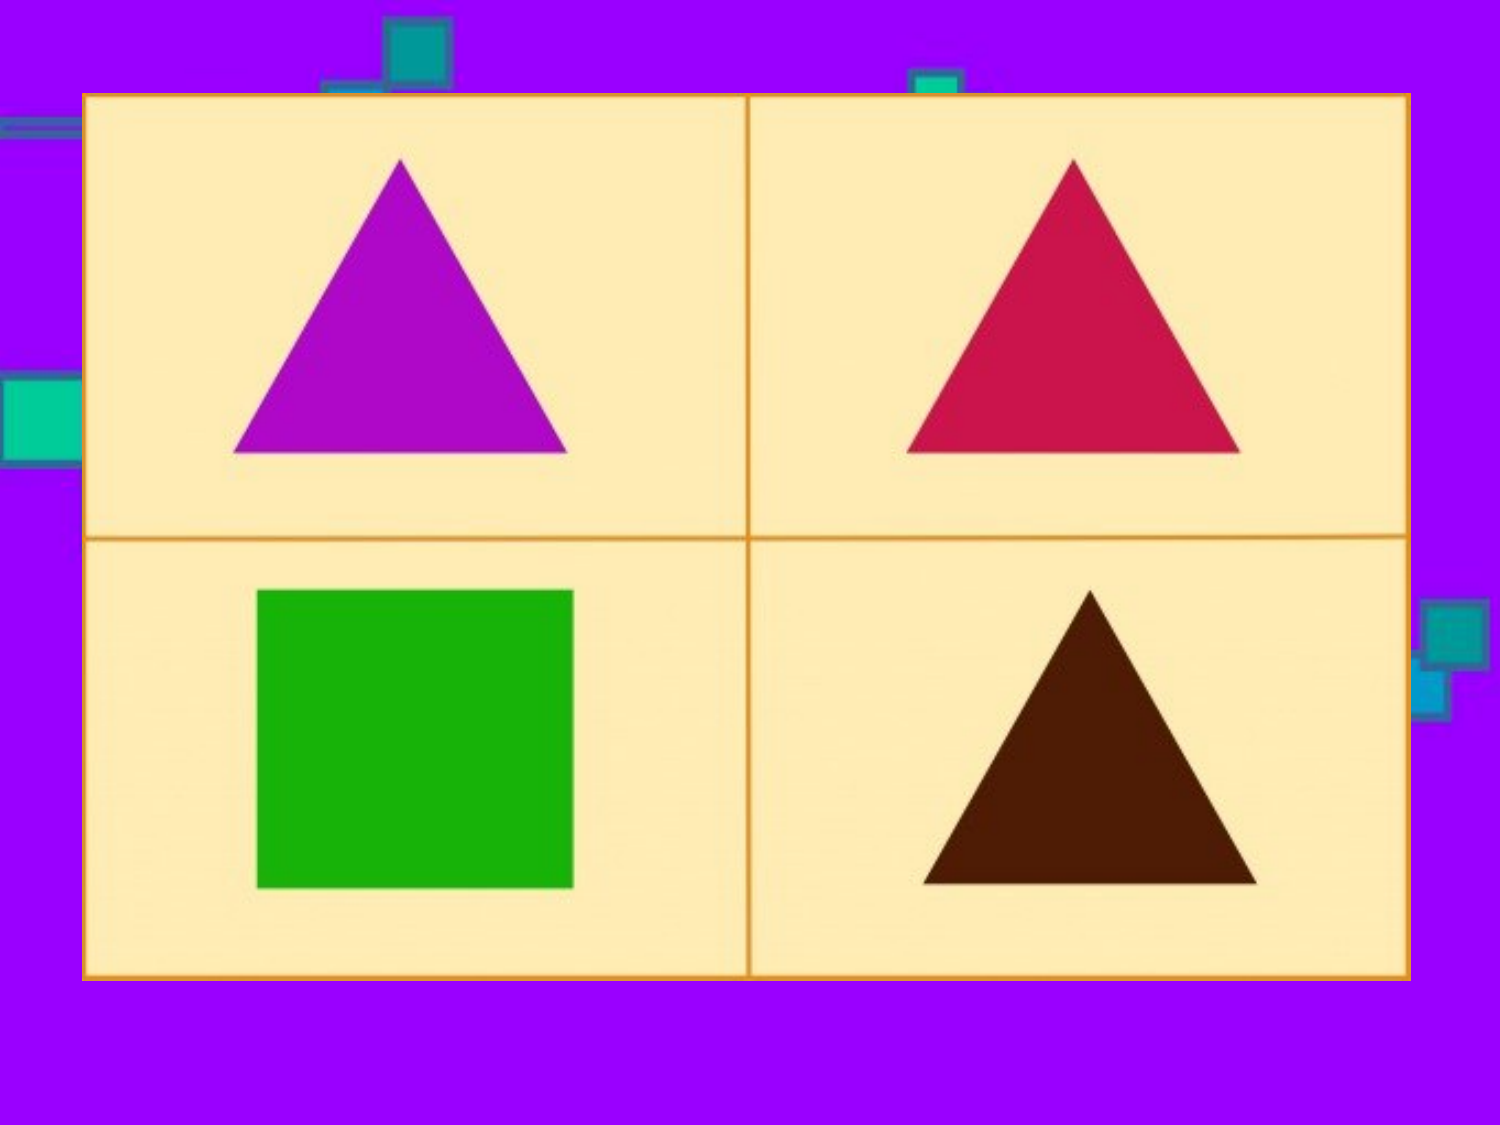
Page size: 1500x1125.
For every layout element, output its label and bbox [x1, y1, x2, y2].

list [81, 93, 1411, 981]
picture [0, 0, 1500, 1125]
